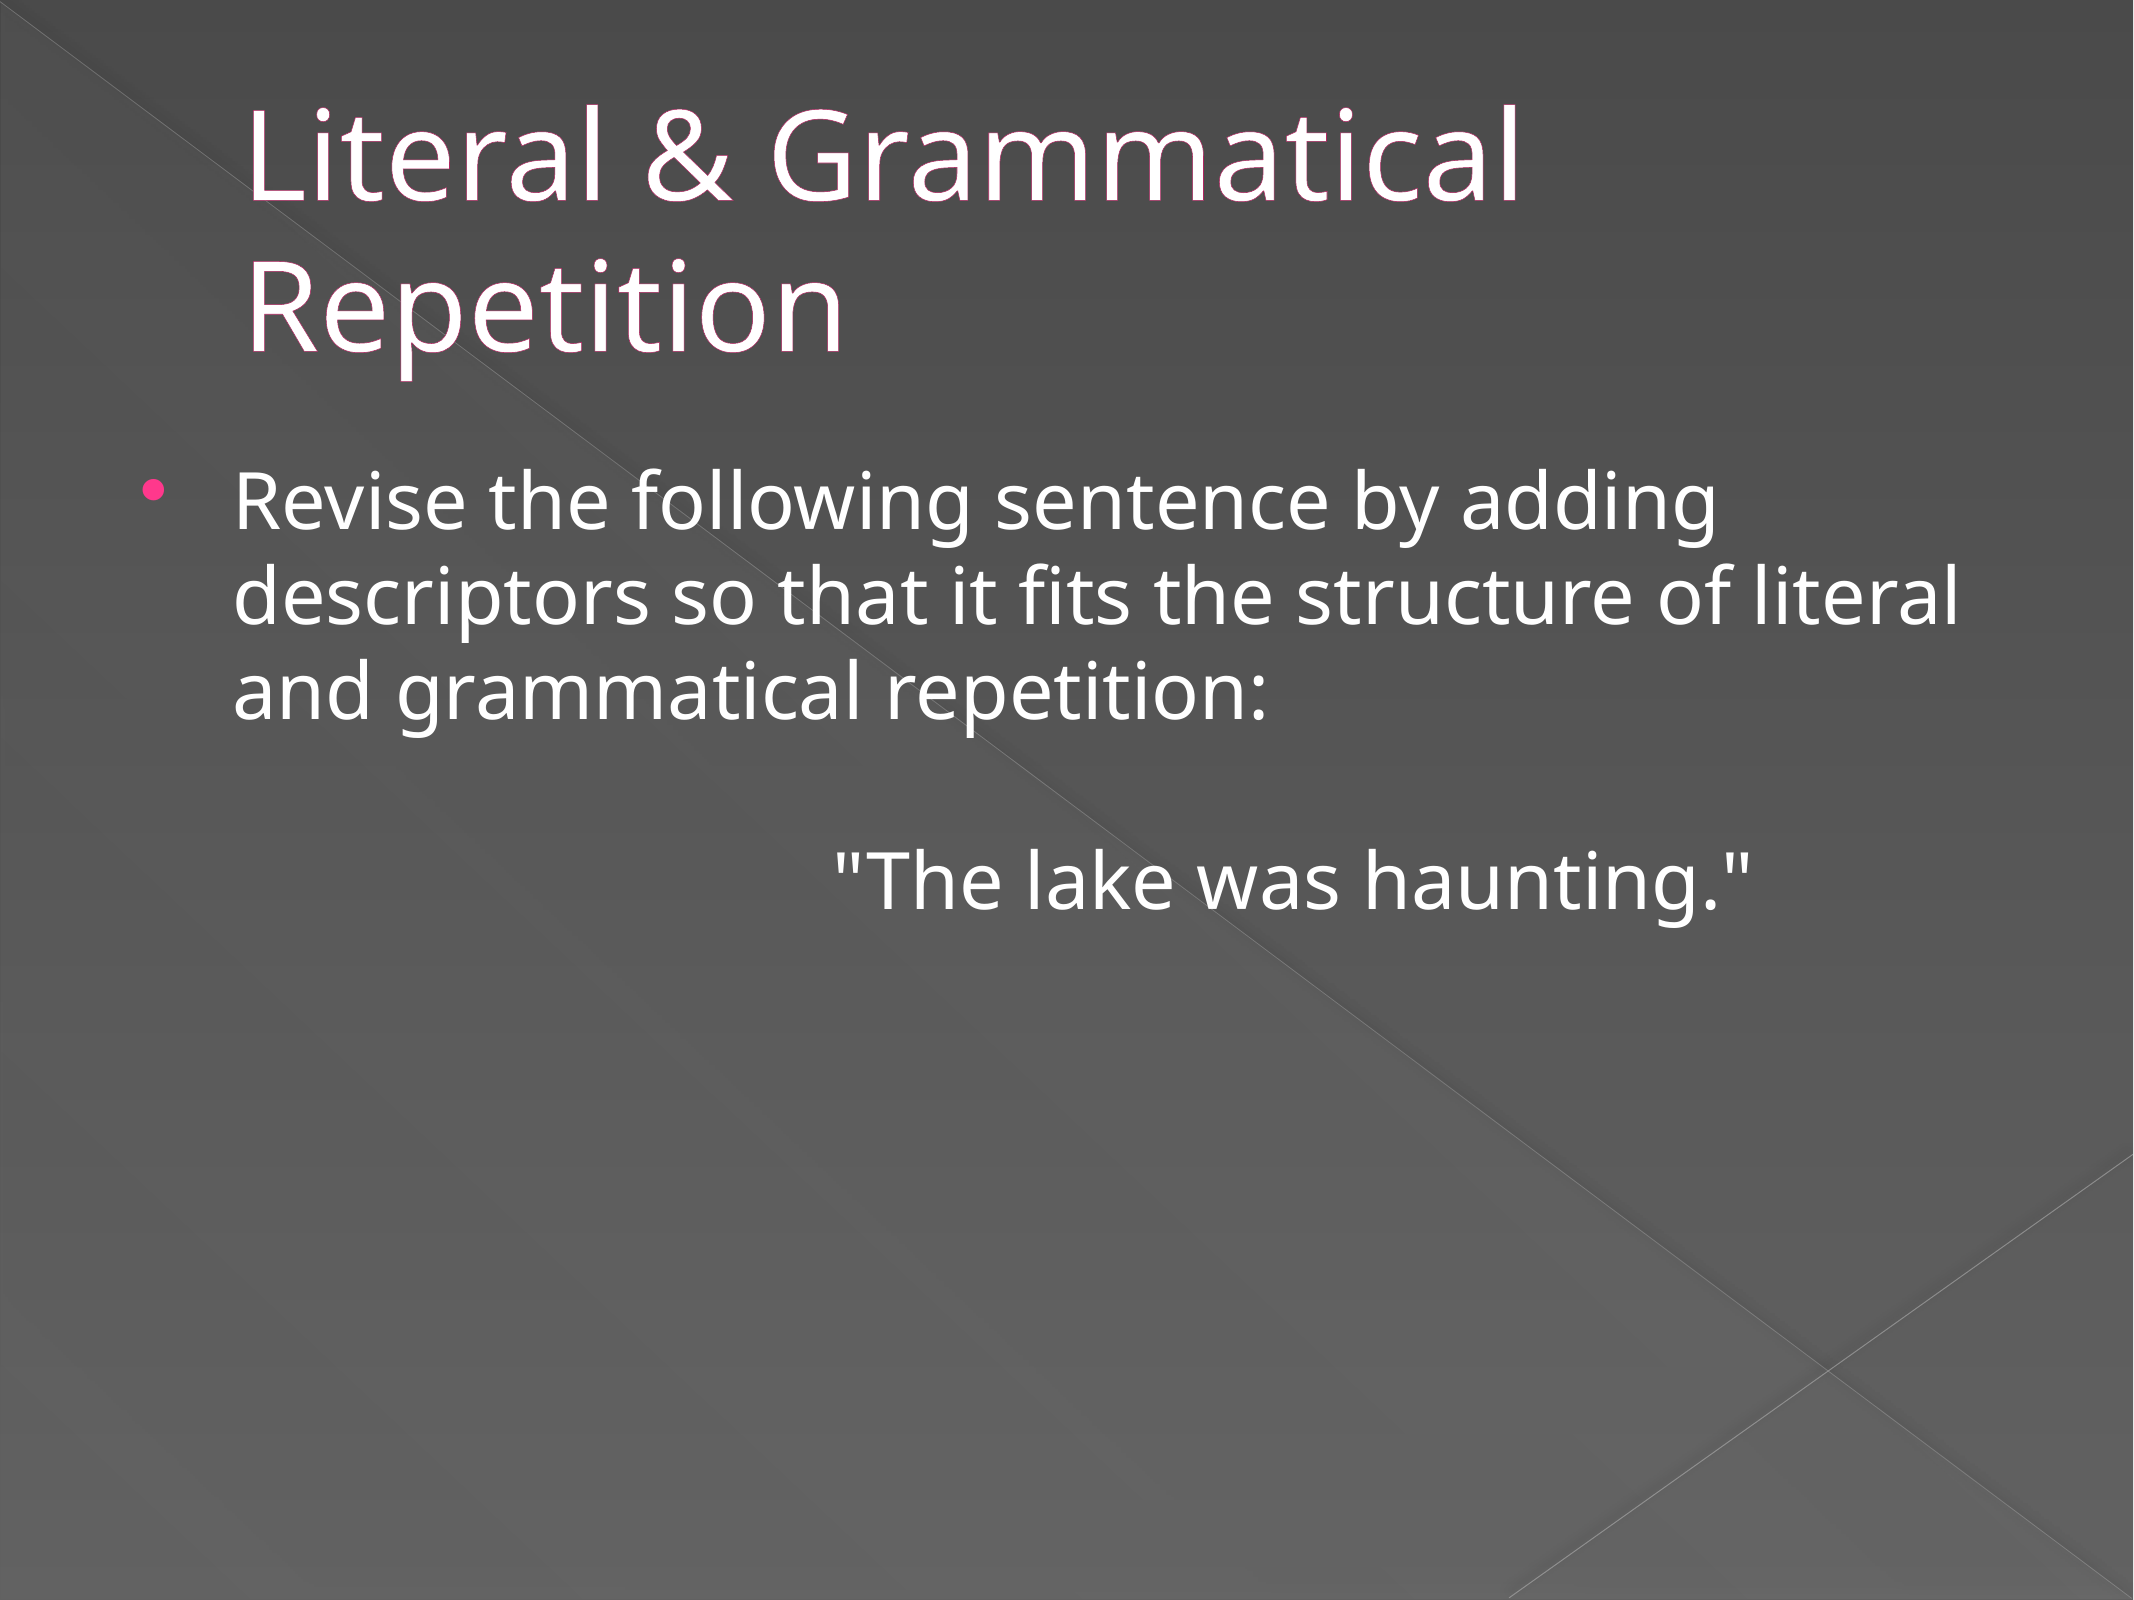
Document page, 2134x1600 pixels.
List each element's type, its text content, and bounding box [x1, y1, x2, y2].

list Revise the following sentence by adding descriptors so that it fits the structure of literal and grammatical repetition: "The lake was haunting." [106, 439, 2027, 1506]
title Literal & Grammatical Repetition [106, 62, 2027, 389]
